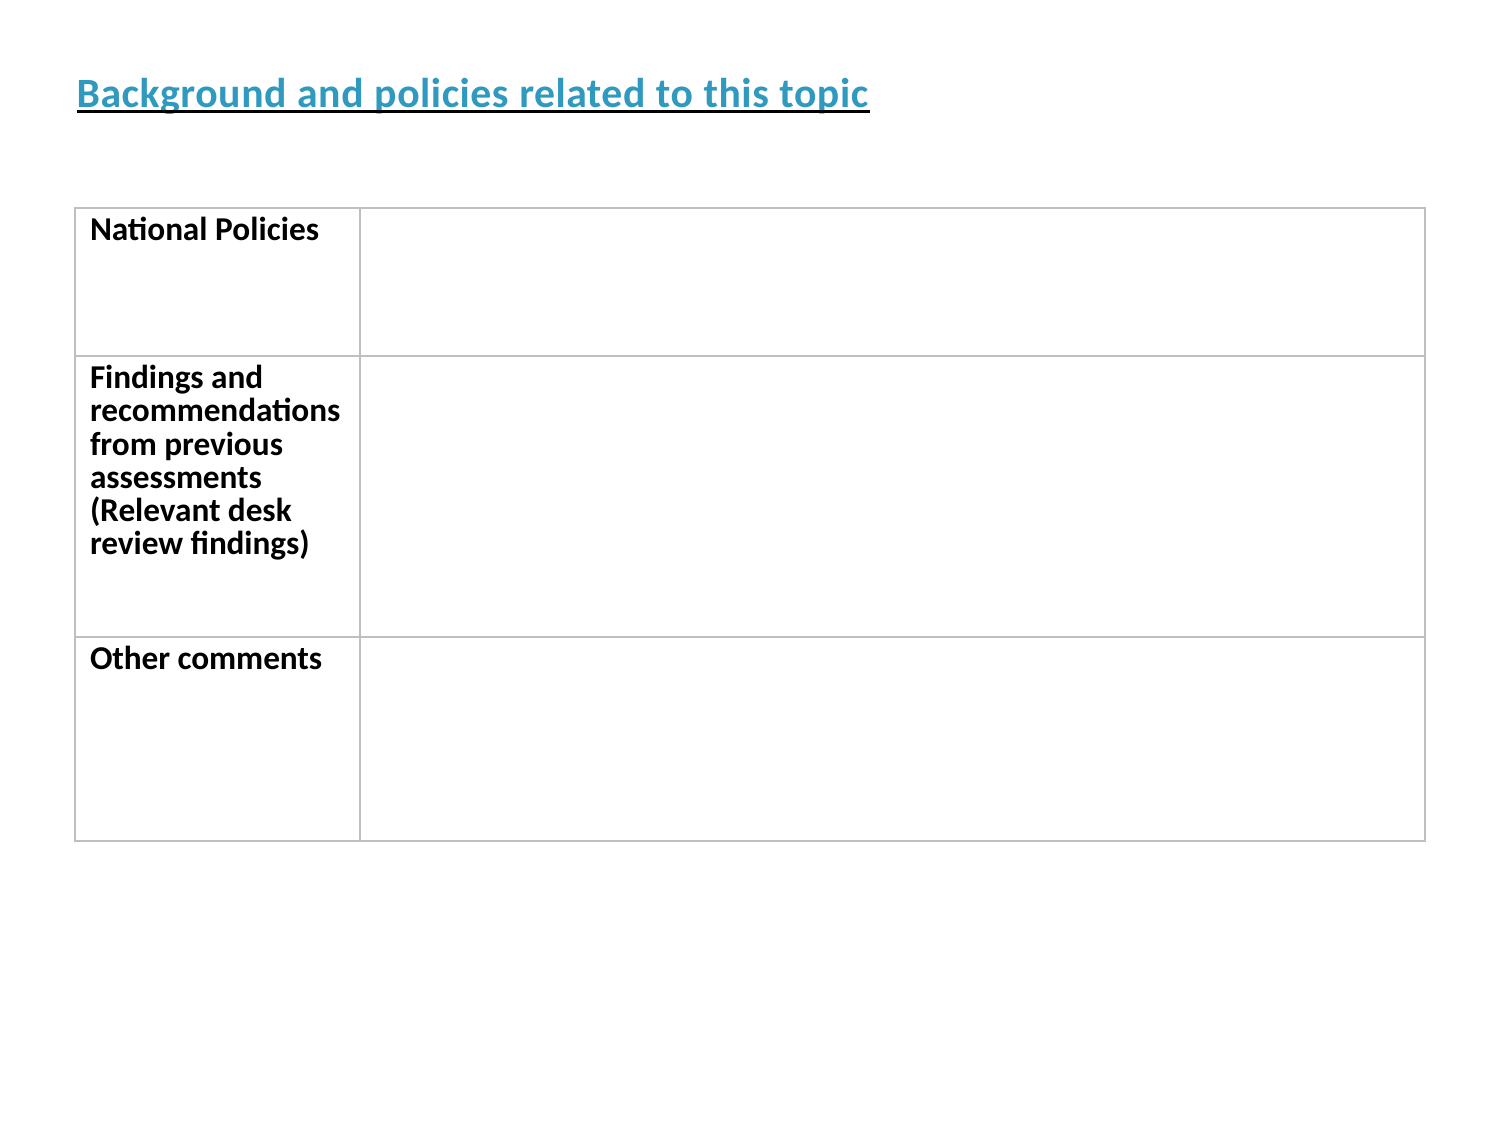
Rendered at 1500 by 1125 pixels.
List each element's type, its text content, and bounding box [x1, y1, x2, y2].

table_cell Findings and recommendations from previous assessments (Relevant desk review findings) [76, 357, 359, 636]
table_cell Other comments [76, 638, 359, 840]
table_cell [361, 638, 1424, 840]
table_cell [361, 357, 1424, 636]
table_header [361, 209, 1424, 355]
text_box Background and policies related to this topic [76, 65, 1239, 118]
table_header National Policies [76, 209, 359, 355]
